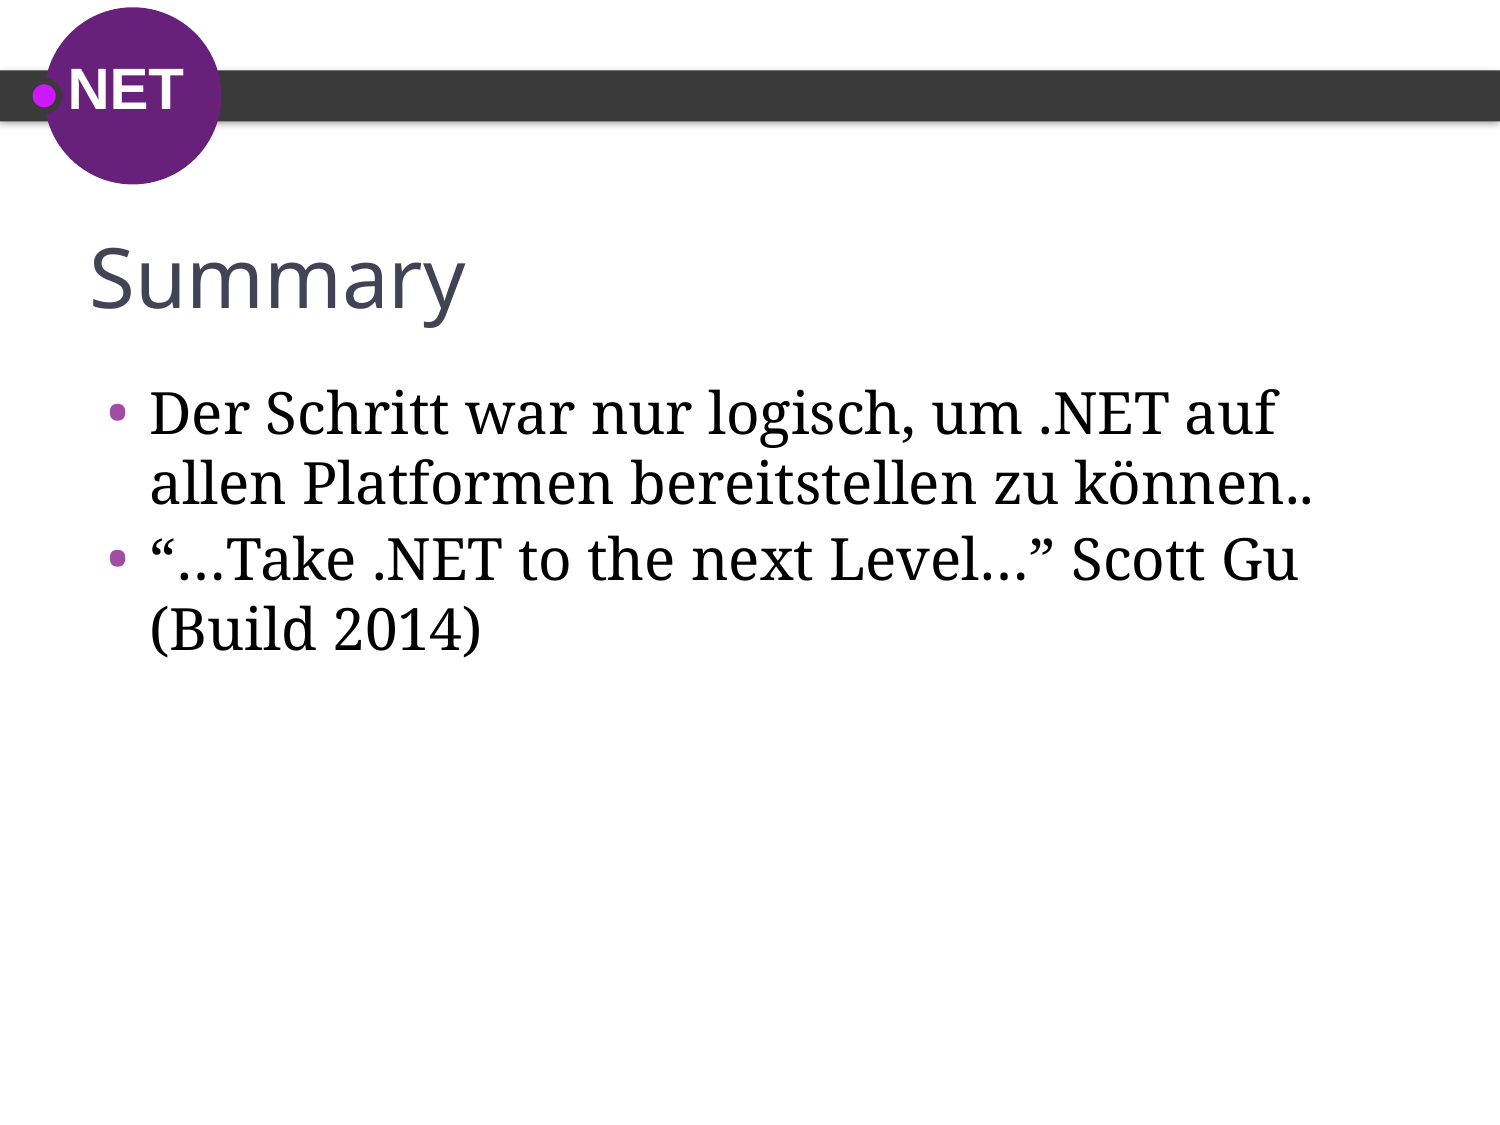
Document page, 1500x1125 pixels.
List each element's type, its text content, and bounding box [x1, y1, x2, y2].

list Der Schritt war nur logisch, um .NET auf allen Platformen bereitstellen zu können.. “…Take .NET to the next Level…” Scott Gu (Build 2014) [75, 368, 1425, 1079]
title Summary [75, 187, 1425, 363]
